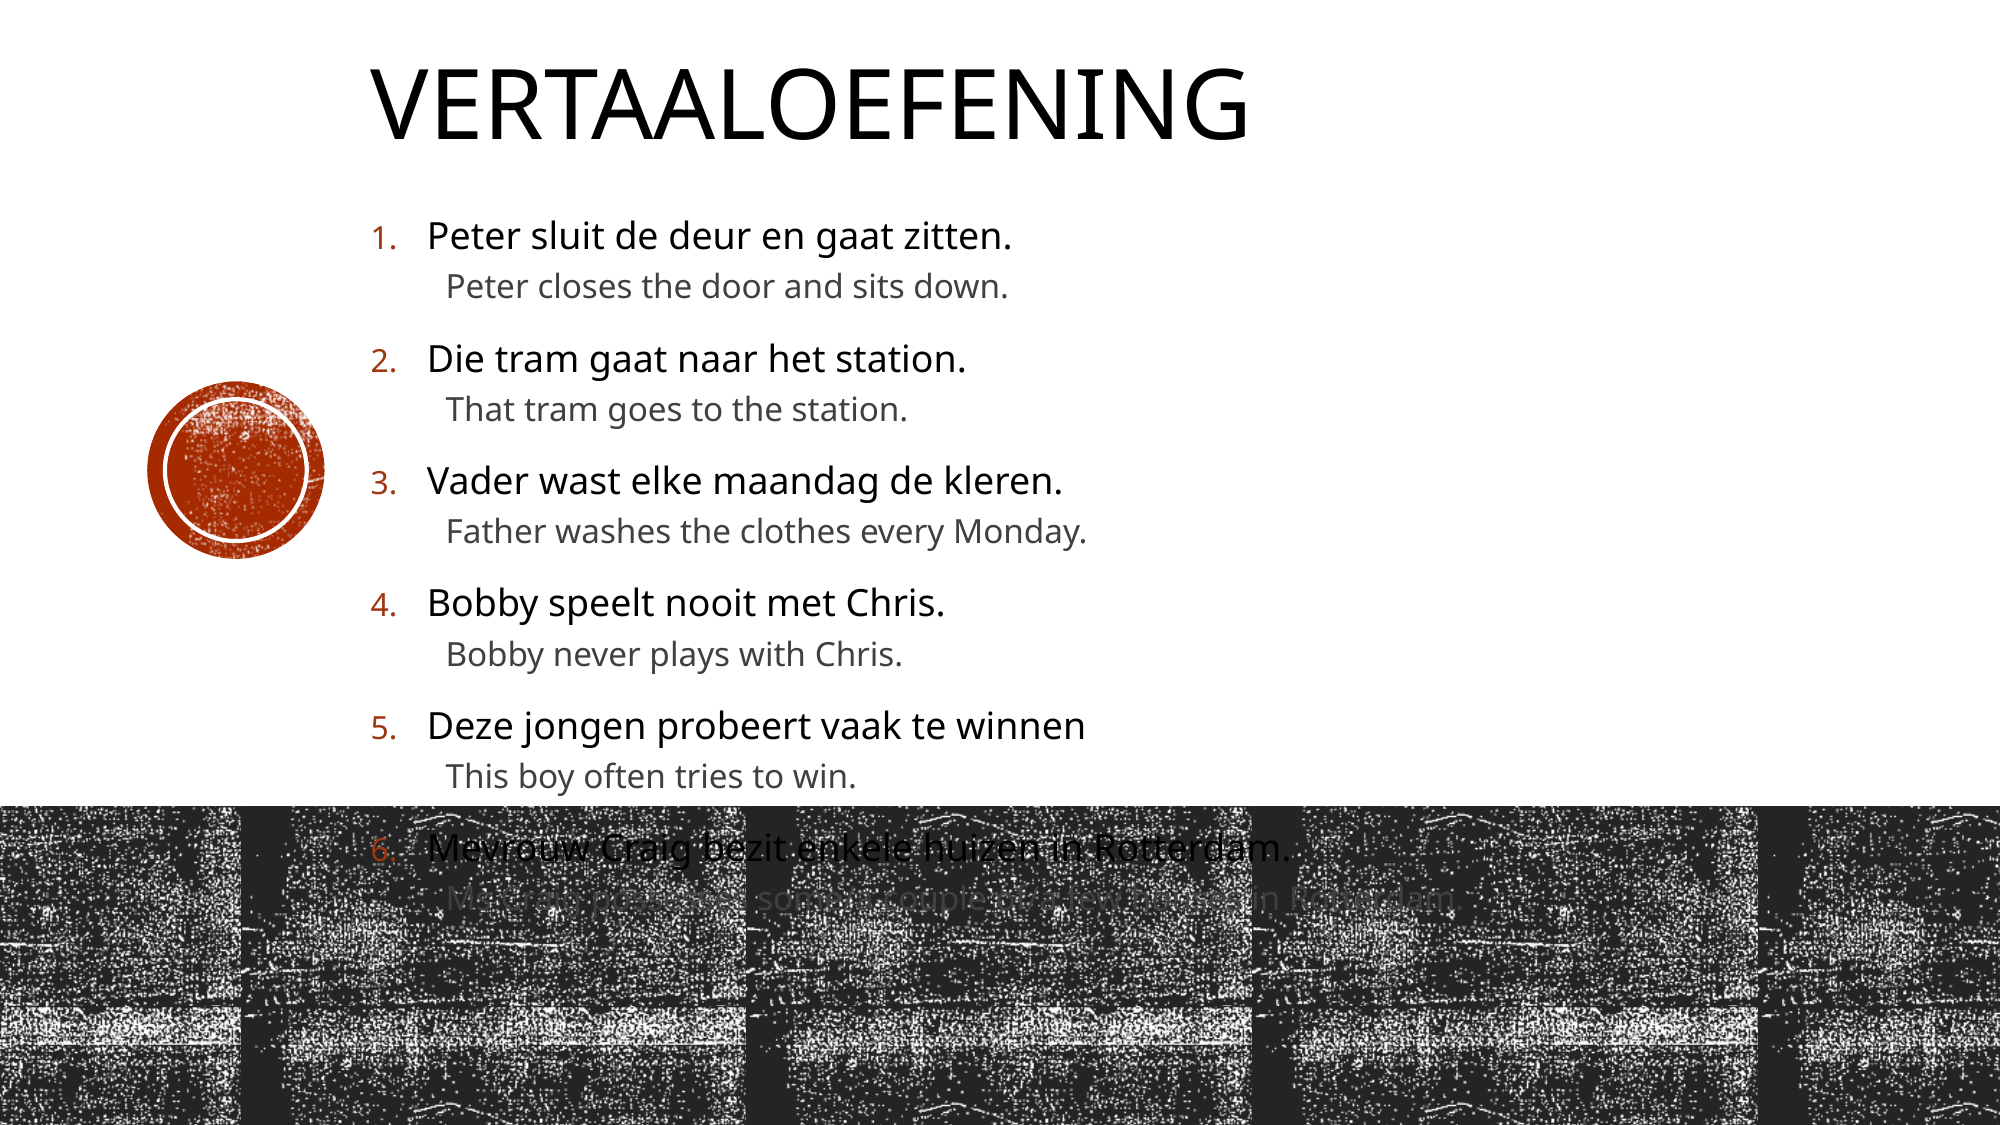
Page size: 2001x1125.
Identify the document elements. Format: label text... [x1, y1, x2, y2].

title VertaalOefening [355, 56, 1841, 166]
list Peter sluit de deur en gaat zitten. Peter closes the door and sits down. Die tram gaat naar het station. That tram goes to the station. Vader wast elke maandag de kleren. Father washes the clothes every Monday. Bobby speelt nooit met Chris. Bobby never plays with Chris. Deze jongen probeert vaak te winnen This boy often tries to win. Mevrouw Craig bezit enkele huizen in Rotterdam. Ms Craig possesses some/a couple of/a few houses in Rotterdam. [355, 204, 1841, 772]
